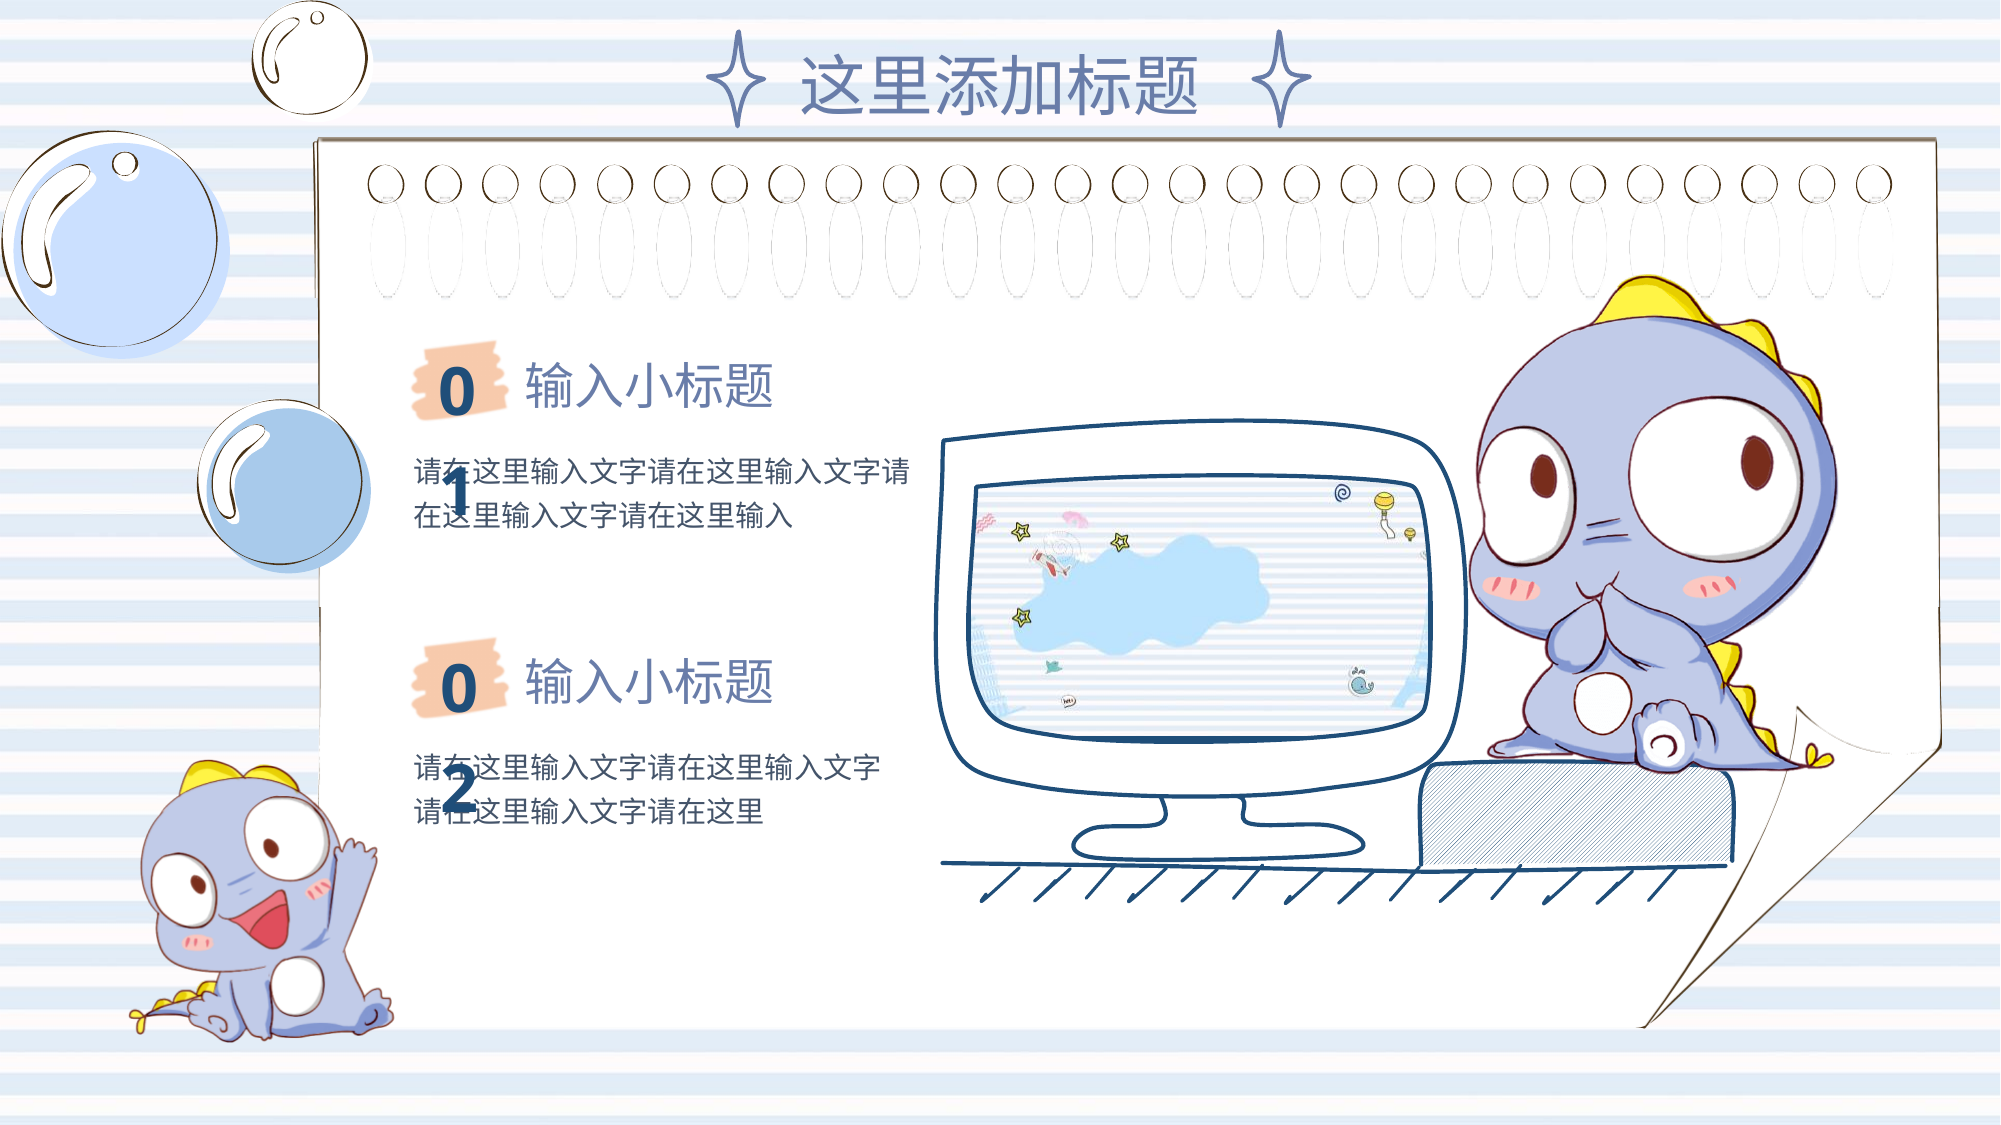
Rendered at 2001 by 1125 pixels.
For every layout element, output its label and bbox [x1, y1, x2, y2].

text_box [942, 862, 1726, 904]
picture [0, 0, 2001, 1125]
text_box [0, 0, 1942, 1029]
text_box [412, 618, 508, 725]
picture [1386, 260, 1939, 813]
text_box [935, 420, 1466, 860]
